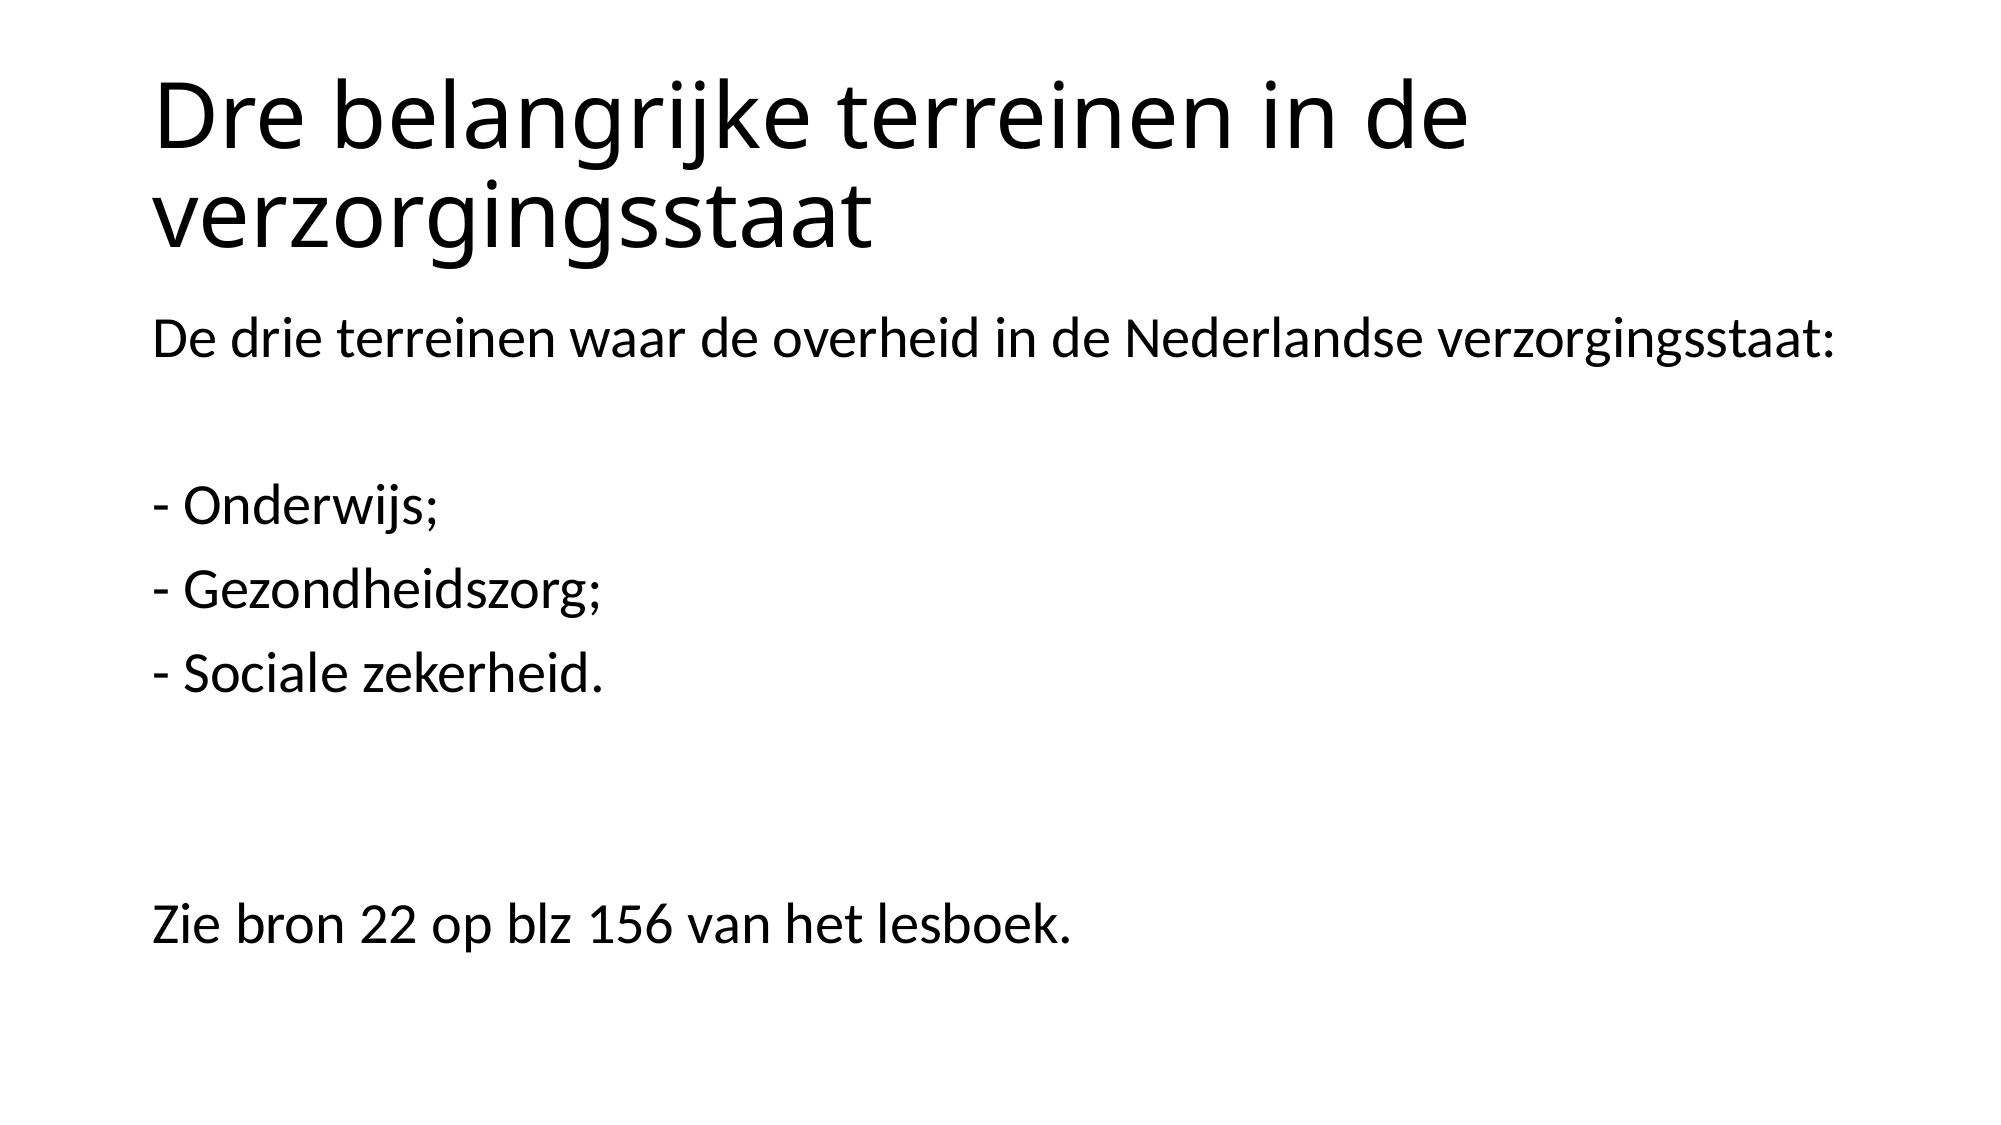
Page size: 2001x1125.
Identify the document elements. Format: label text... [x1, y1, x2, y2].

list De drie terreinen waar de overheid in de Nederlandse verzorgingsstaat: - Onderwijs; - Gezondheidszorg; - Sociale zekerheid. Zie bron 22 op blz 156 van het lesboek. [137, 299, 1863, 1014]
title Dre belangrijke terreinen in de verzorgingsstaat [137, 59, 1960, 278]
